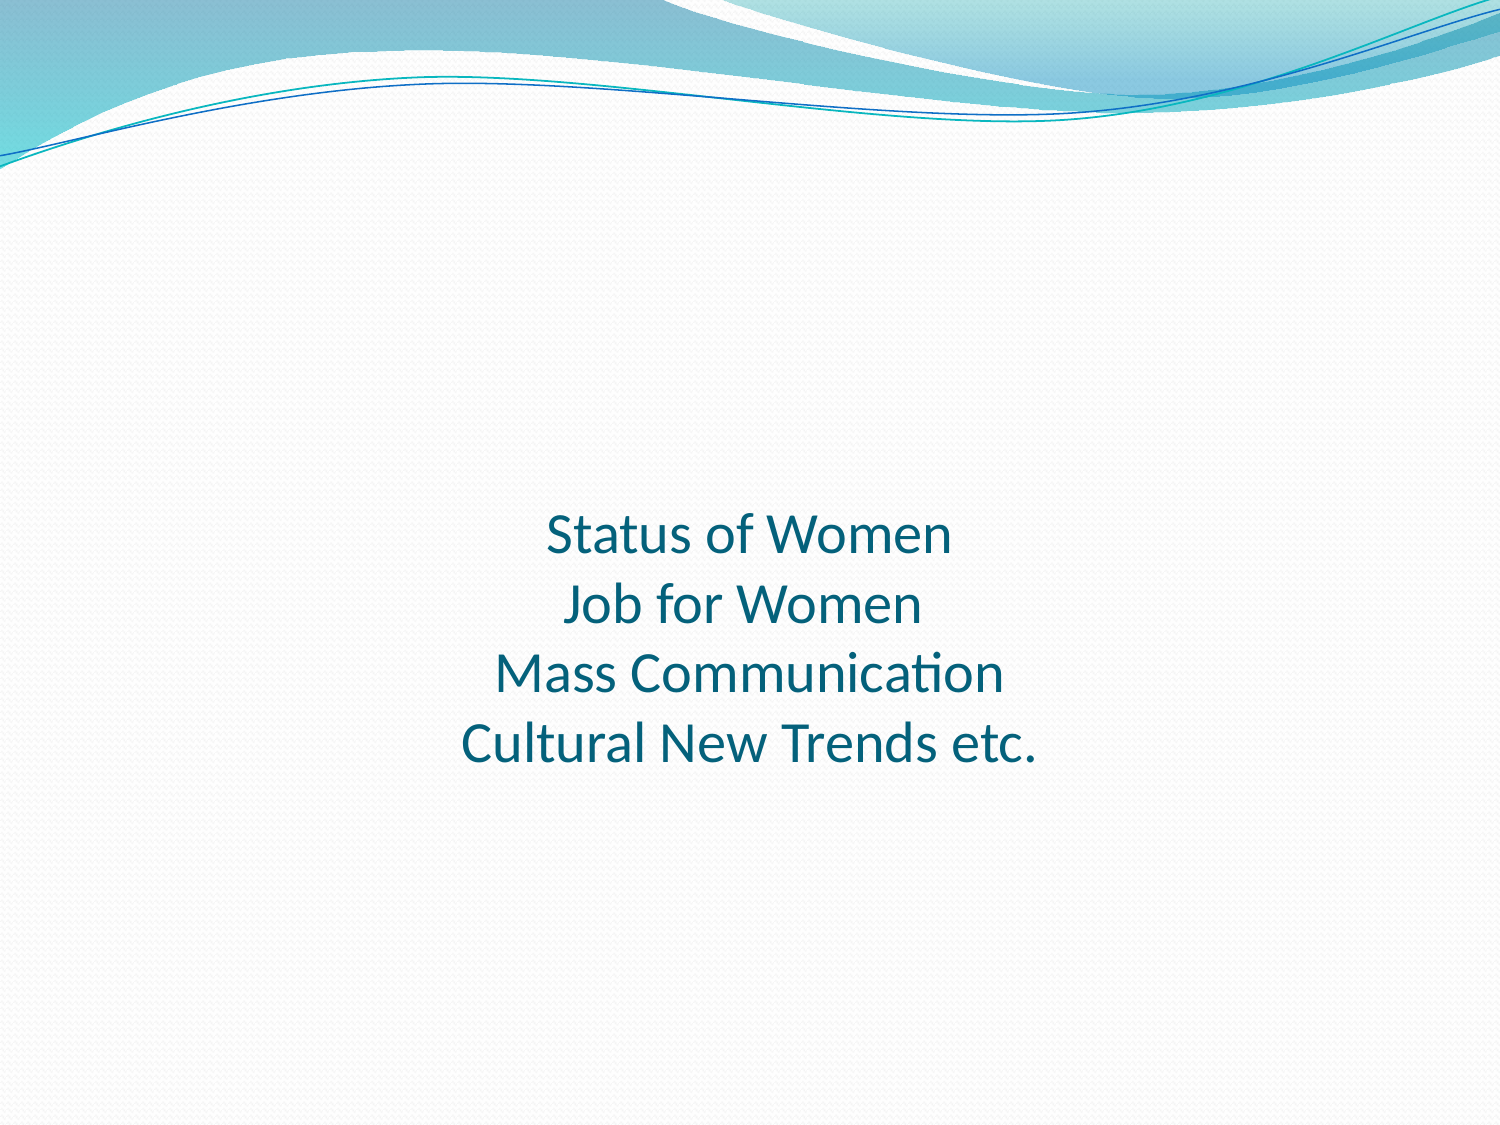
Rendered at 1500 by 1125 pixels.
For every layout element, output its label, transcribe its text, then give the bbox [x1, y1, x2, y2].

title Status of Women Job for Women Mass Communication Cultural New Trends etc. [75, 487, 1425, 900]
